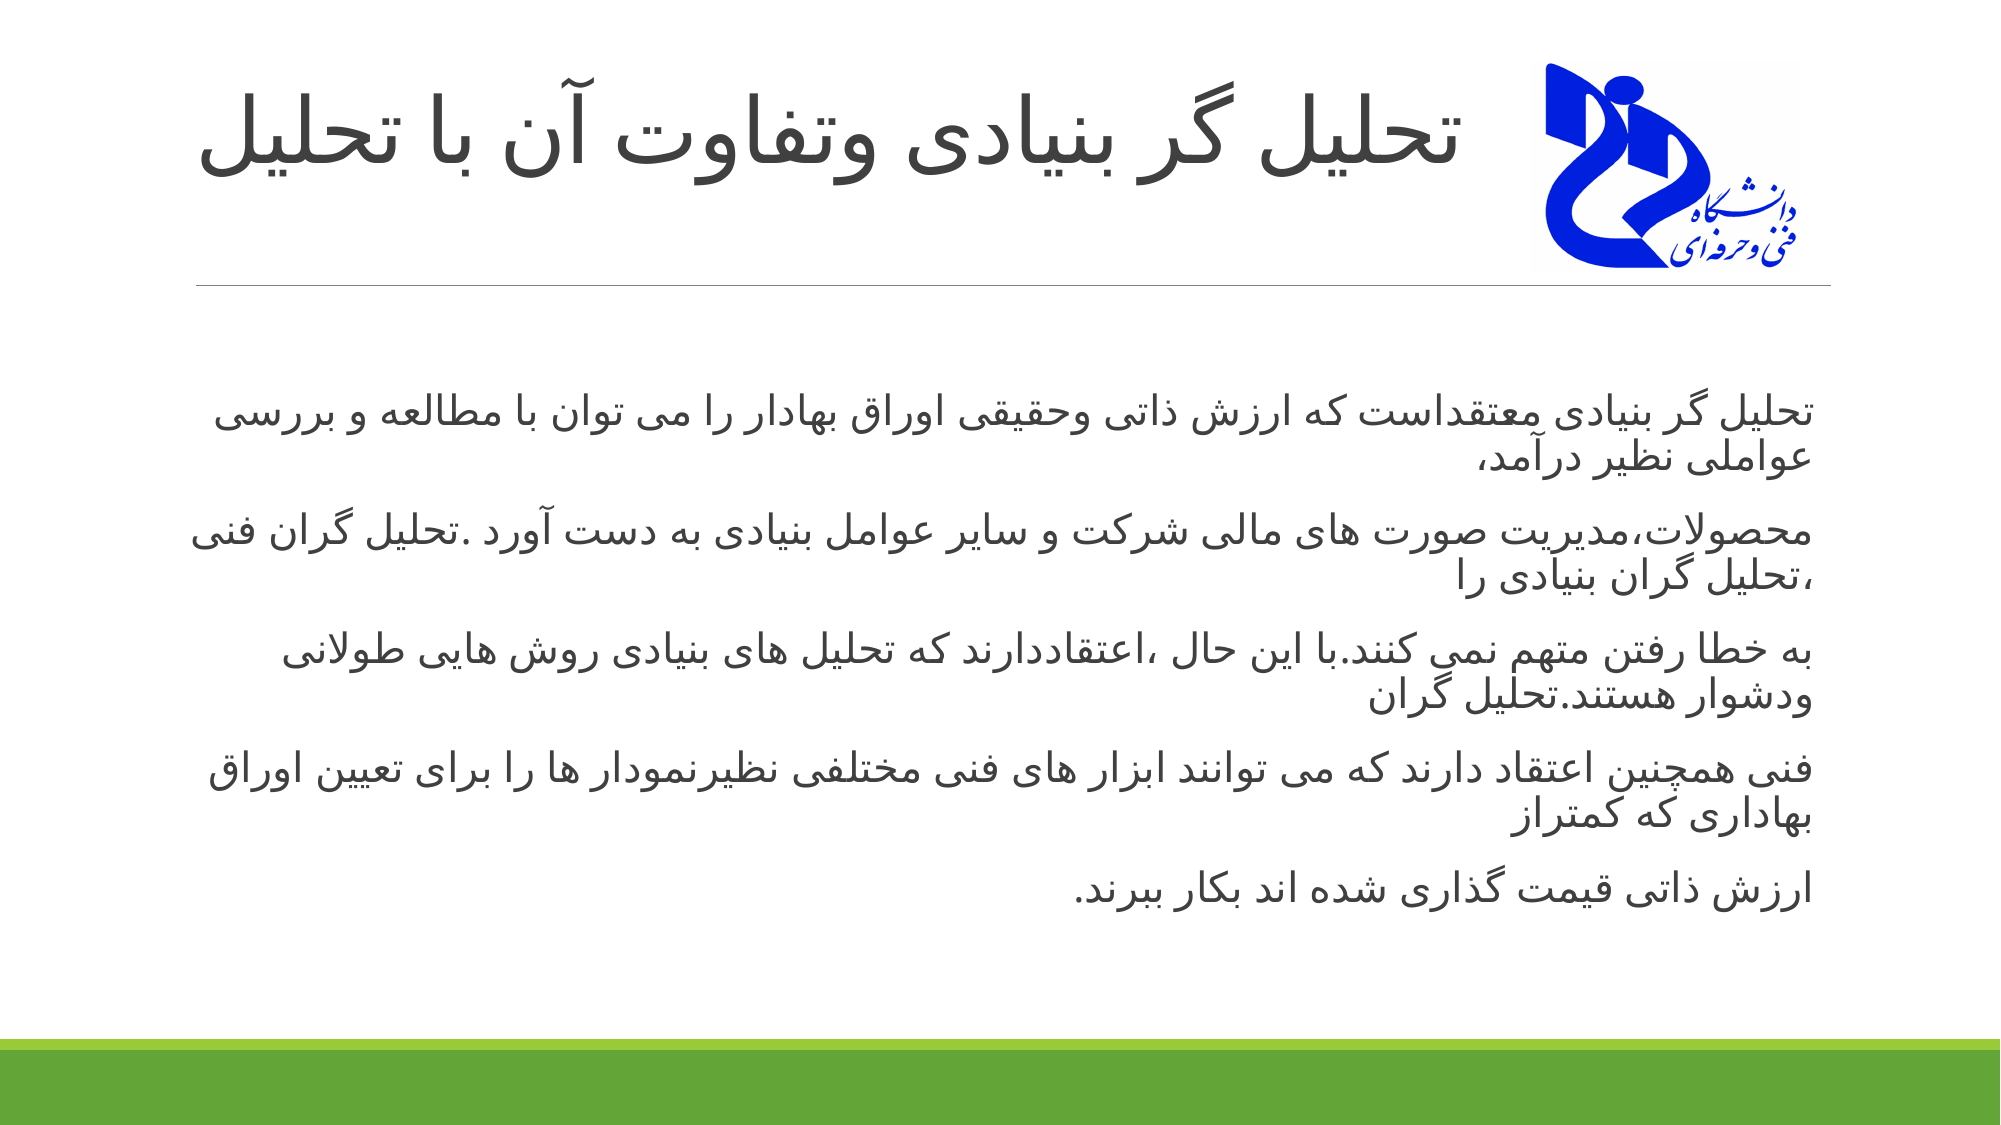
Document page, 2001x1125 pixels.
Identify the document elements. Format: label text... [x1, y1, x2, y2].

title تحلیل گر بنیادی وتفاوت آن با تحلیل گر فنی [180, 47, 1502, 285]
list تحلیل گر بنیادی معتقداست که ارزش ذاتی وحقیقی اوراق بهادار را می توان با مطالعه و بررسی عواملی نظیر درآمد، محصولات،مدیریت صورت های مالی شرکت و سایر عوامل بنیادی به دست آورد .تحلیل گران فنی ،تحلیل گران بنیادی را به خطا رفتن متهم نمی کنند.با این حال ،اعتقاددارند که تحلیل های بنیادی روش هایی طولانی ودشوار هستند.تحلیل گران فنی همچنین اعتقاد دارند که می توانند ابزار های فنی مختلفی نظیرنمودار ها را برای تعیین اوراق بهاداری که کمتراز ارزش ذاتی قیمت گذاری شده اند بکار ببرند. [180, 302, 1830, 963]
picture [1502, 48, 1831, 286]
